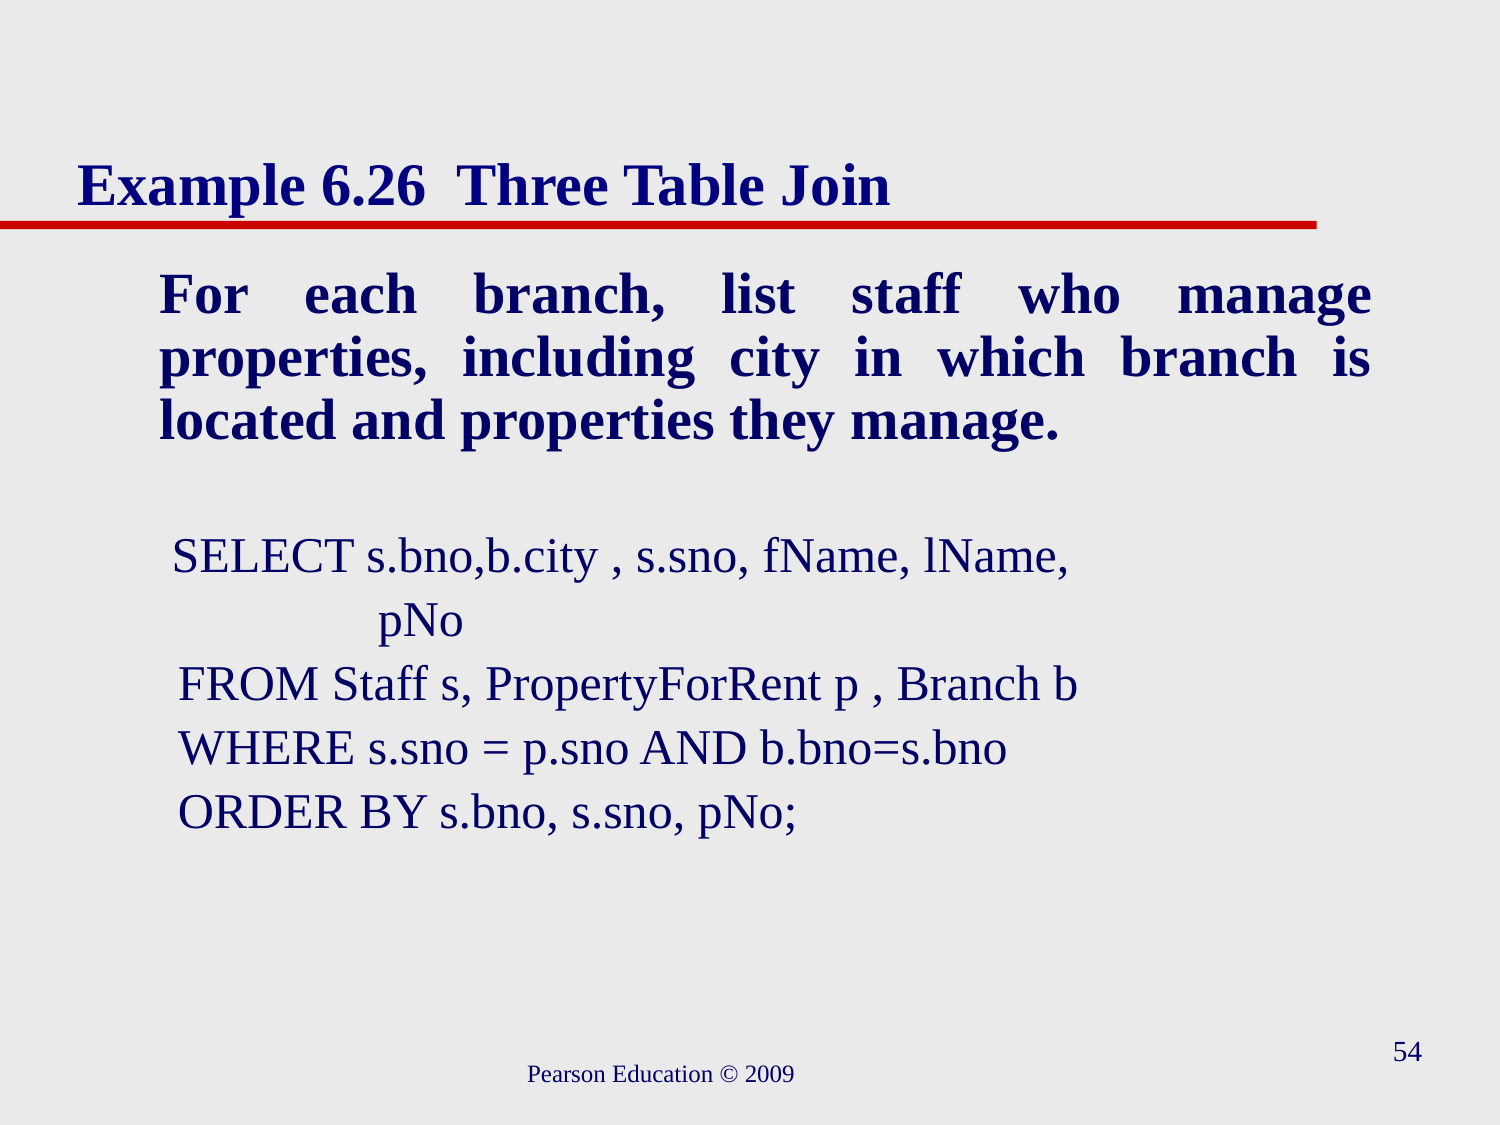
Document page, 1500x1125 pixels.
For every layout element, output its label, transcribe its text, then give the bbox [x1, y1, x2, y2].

slide_number 54 [1124, 1012, 1438, 1088]
title Example 6.26 Three Table Join [62, 43, 1338, 226]
text_box Pearson Education © 2009 [512, 1050, 1038, 1095]
list For each branch, list staff who manage properties, including city in which branch is located and properties they manage. SELECT s.bno,b.city , s.sno, fName, lName, pNo FROM Staff s, PropertyForRent p , Branch b WHERE s.sno = p.sno AND b.bno=s.bno ORDER BY s.bno, s.sno, pNo; [87, 255, 1388, 931]
